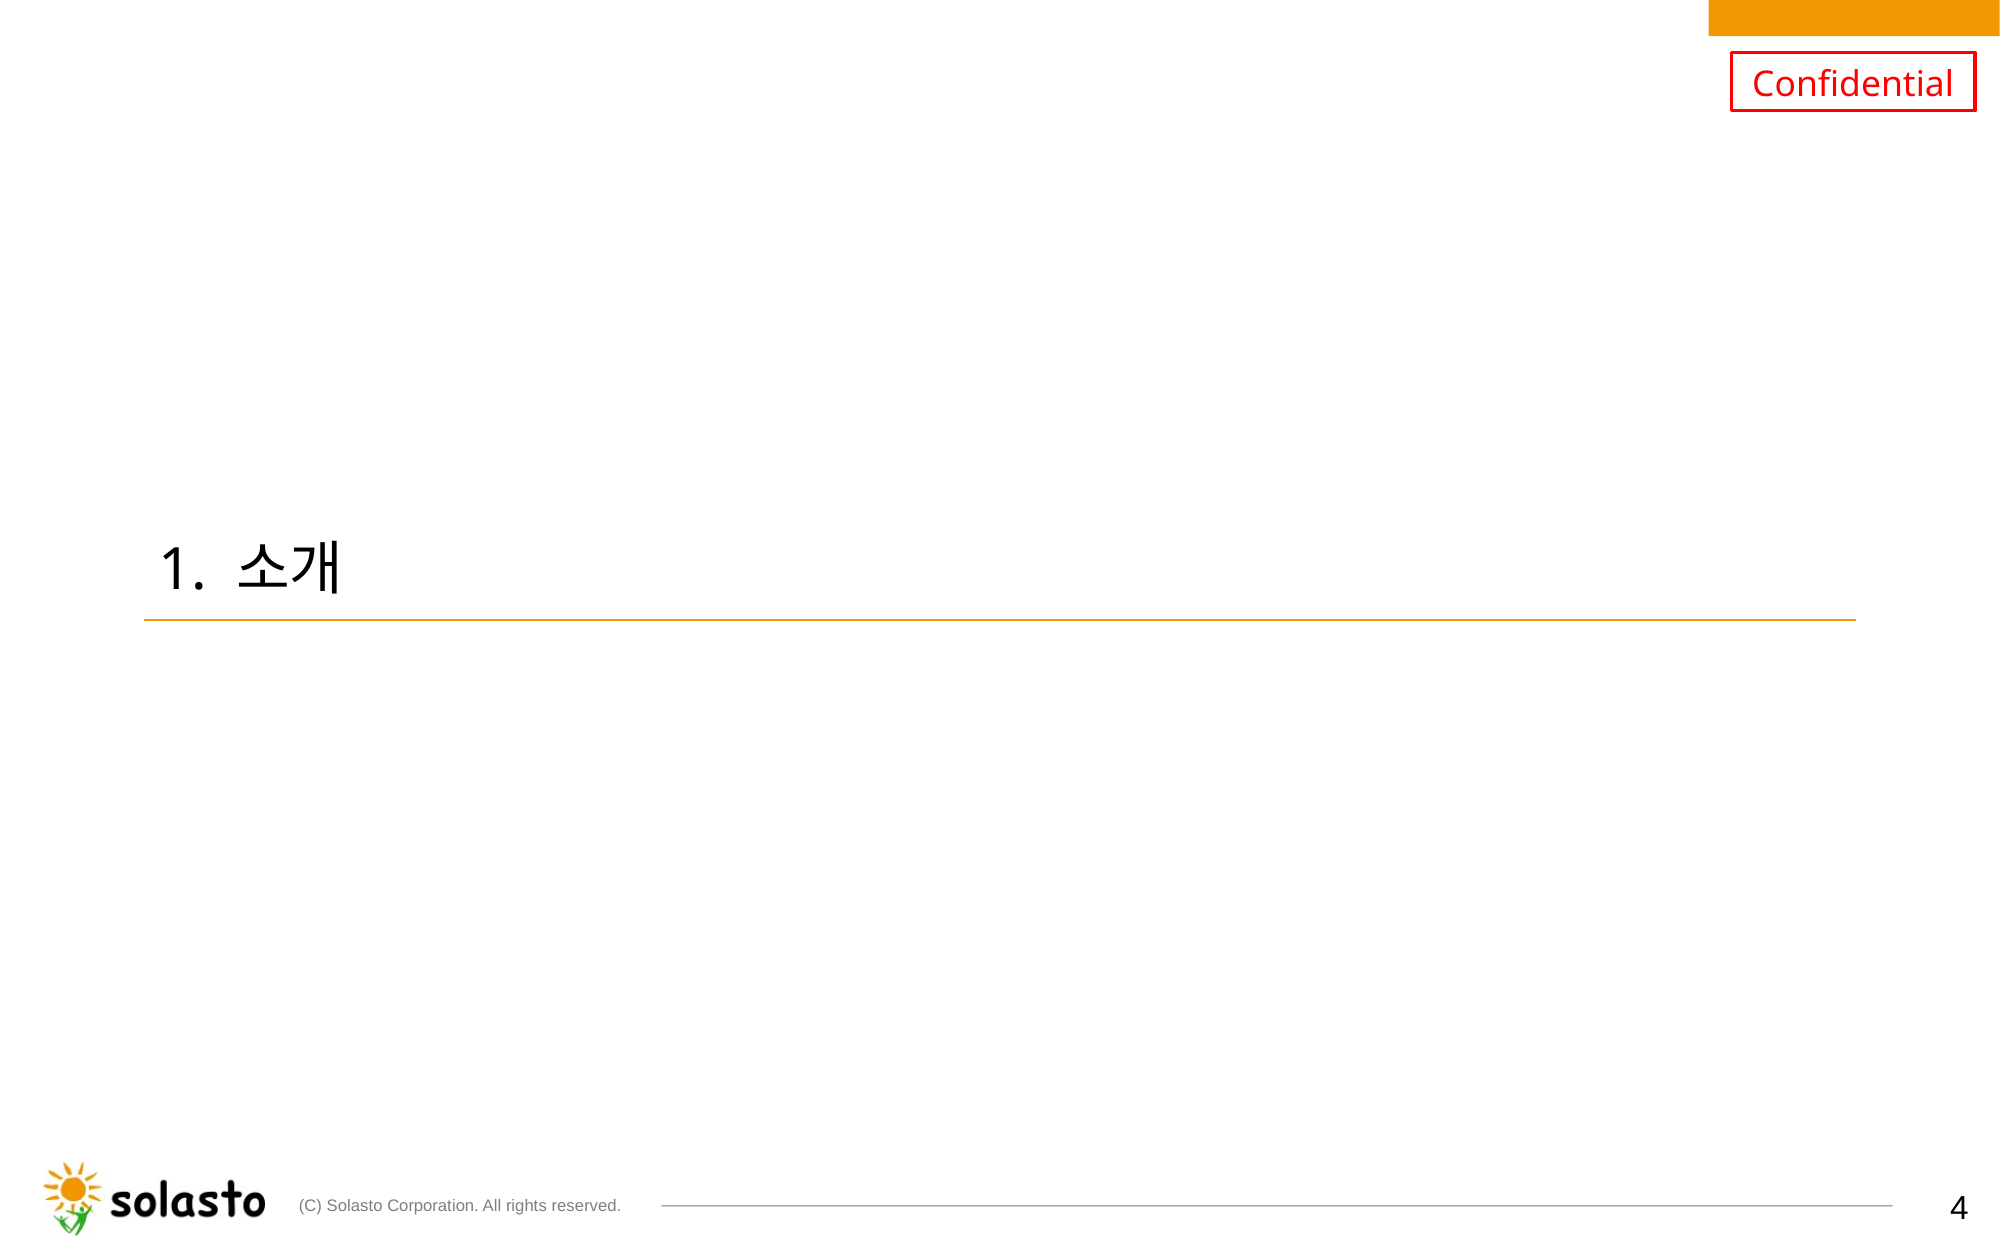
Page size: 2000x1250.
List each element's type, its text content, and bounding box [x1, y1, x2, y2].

picture [43, 1161, 265, 1238]
title 1. 소개 [143, 530, 1857, 602]
